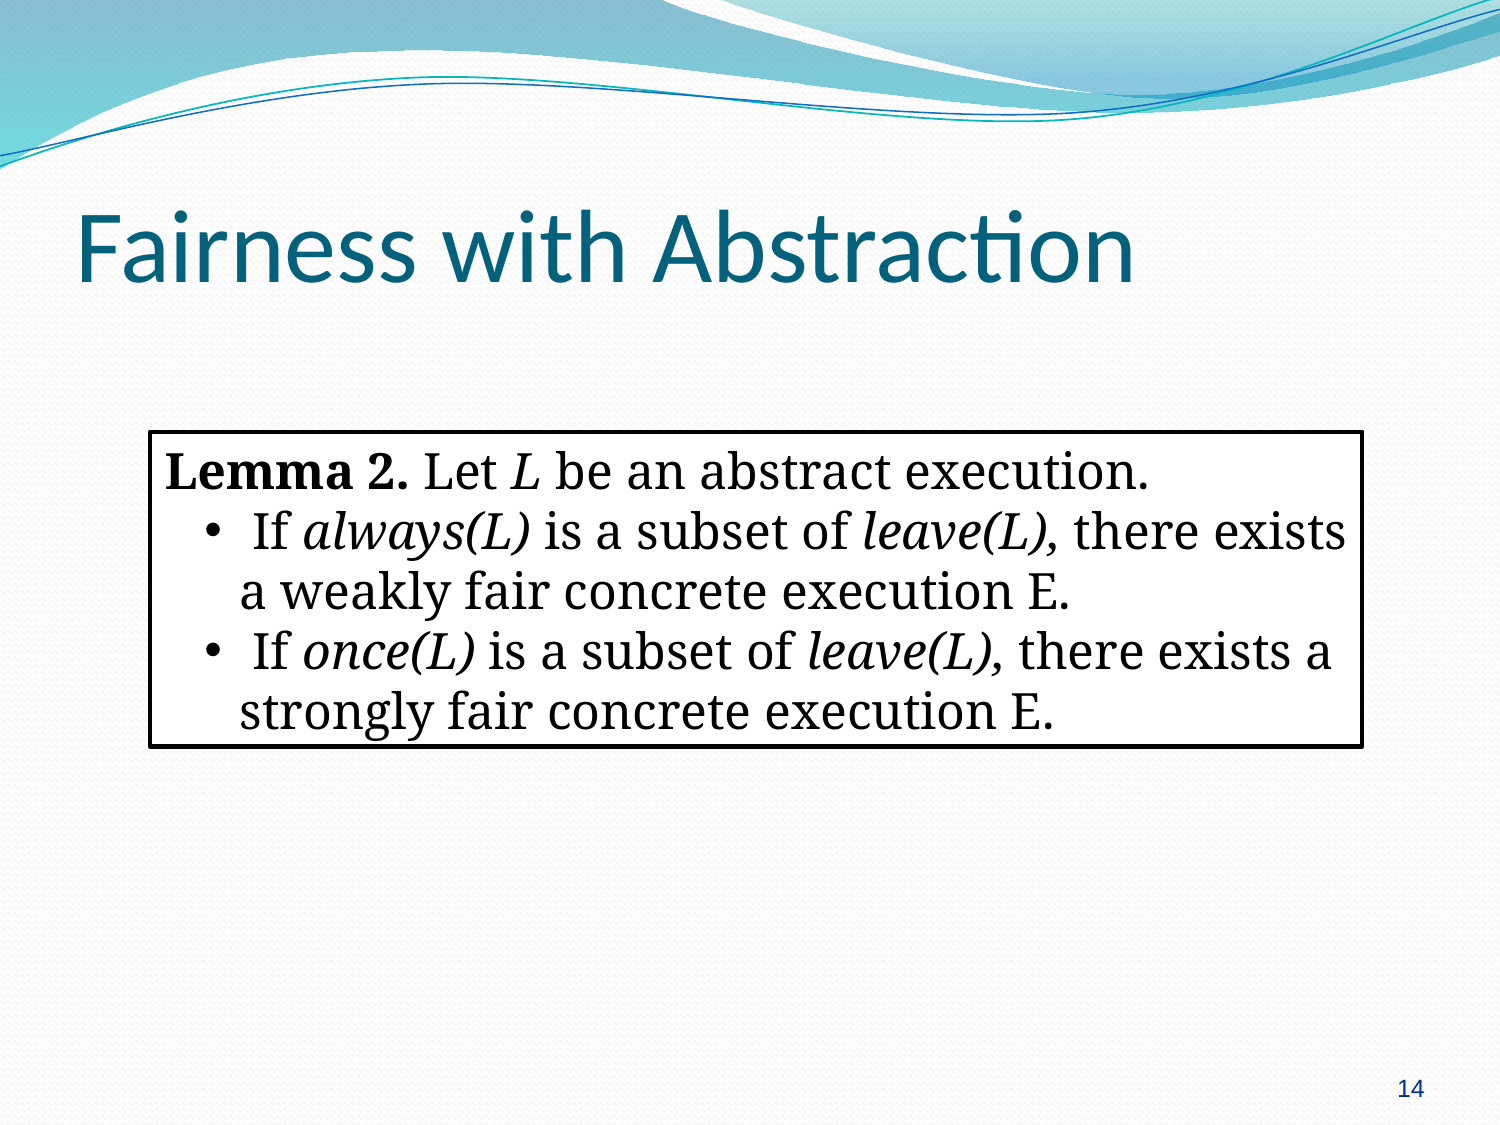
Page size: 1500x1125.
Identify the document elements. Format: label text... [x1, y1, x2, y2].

slide_number 14 [1299, 1042, 1425, 1103]
title Fairness with Abstraction [74, 115, 1426, 304]
text_box Lemma 2. Let L be an abstract execution. If always(L) is a subset of leave(L), there exists a weakly fair concrete execution E. If once(L) is a subset of leave(L), there exists a strongly fair concrete execution E. [148, 430, 1364, 749]
